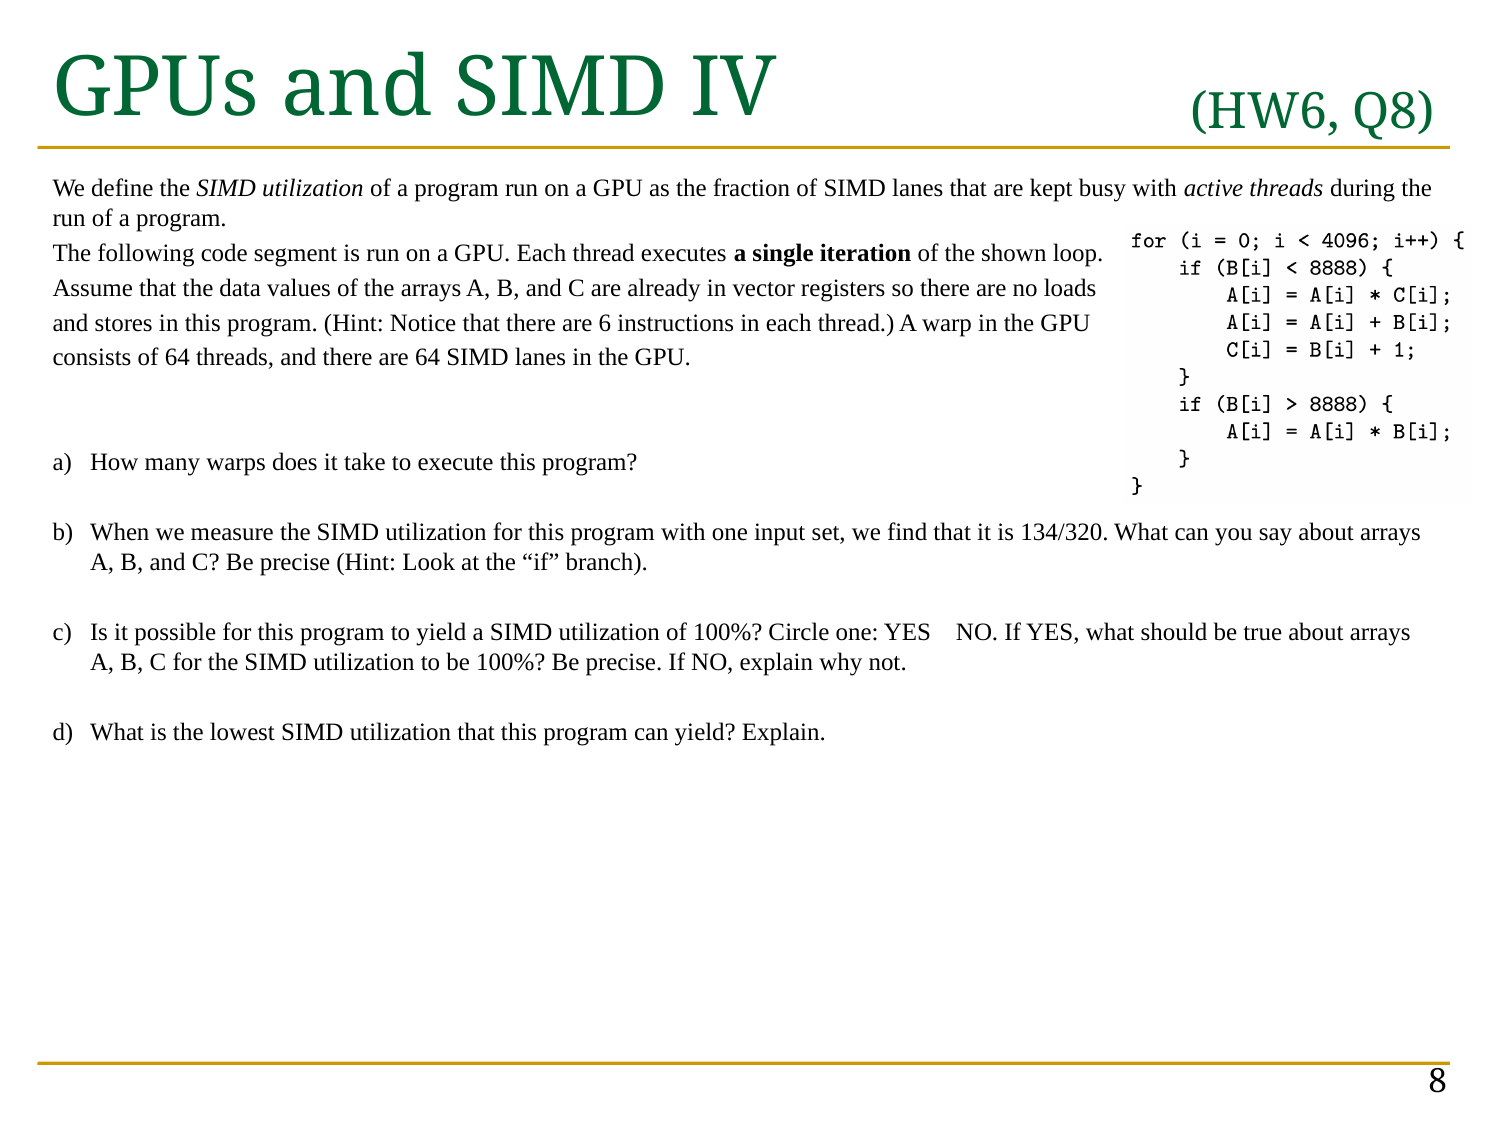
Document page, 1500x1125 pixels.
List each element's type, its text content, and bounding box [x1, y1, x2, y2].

list We define the SIMD utilization of a program run on a GPU as the fraction of SIMD lanes that are kept busy with active threads during the run of a program. The following code segment is run on a GPU. Each thread executes a single iteration of the shown loop. Assume that the data values of the arrays A, B, and C are already in vector registers so there are no loads and stores in this program. (Hint: Notice that there are 6 instructions in each thread.) A warp in the GPU consists of 64 threads, and there are 64 SIMD lanes in the GPU. How many warps does it take to execute this program? When we measure the SIMD utilization for this program with one input set, we find that it is 134/320. What can you say about arrays A, B, and C? Be precise (Hint: Look at the “if” branch). Is it possible for this program to yield a SIMD utilization of 100%? Circle one: YES NO. If YES, what should be true about arrays A, B, C for the SIMD utilization to be 100%? Be precise. If NO, explain why not. What is the lowest SIMD utilization that this program can yield? Explain. [37, 163, 1450, 1016]
text_box (HW6, Q8) [1149, 71, 1450, 147]
slide_number 8 [1111, 1036, 1462, 1112]
title GPUs and SIMD IV [37, 24, 1450, 148]
picture [1120, 224, 1472, 505]
